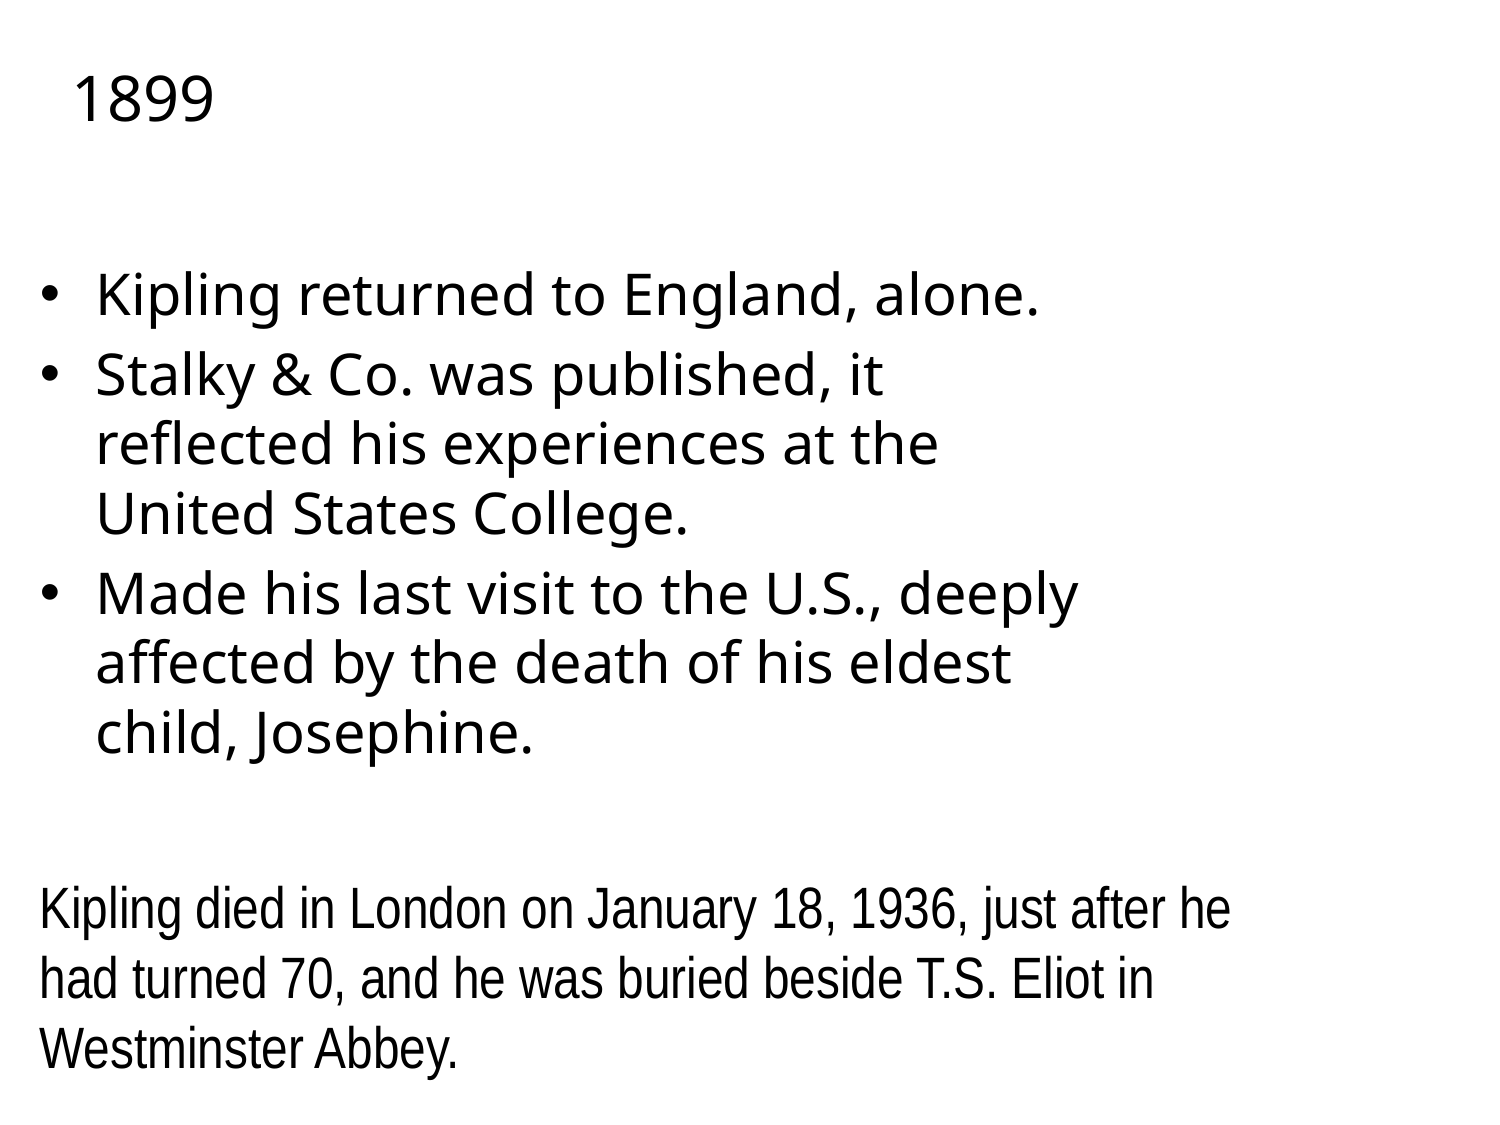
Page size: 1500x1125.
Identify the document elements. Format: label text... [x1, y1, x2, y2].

list Kipling returned to England, alone. Stalky & Co. was published, it reflected his experiences at the United States College. Made his last visit to the U.S., deeply affected by the death of his eldest child, Josephine. [24, 249, 1113, 775]
title 1899 [37, 50, 250, 143]
text_box Kipling died in London on January 18, 1936, just after he had turned 70, and he was buried beside T.S. Eliot in Westminster Abbey. [24, 862, 1268, 1088]
